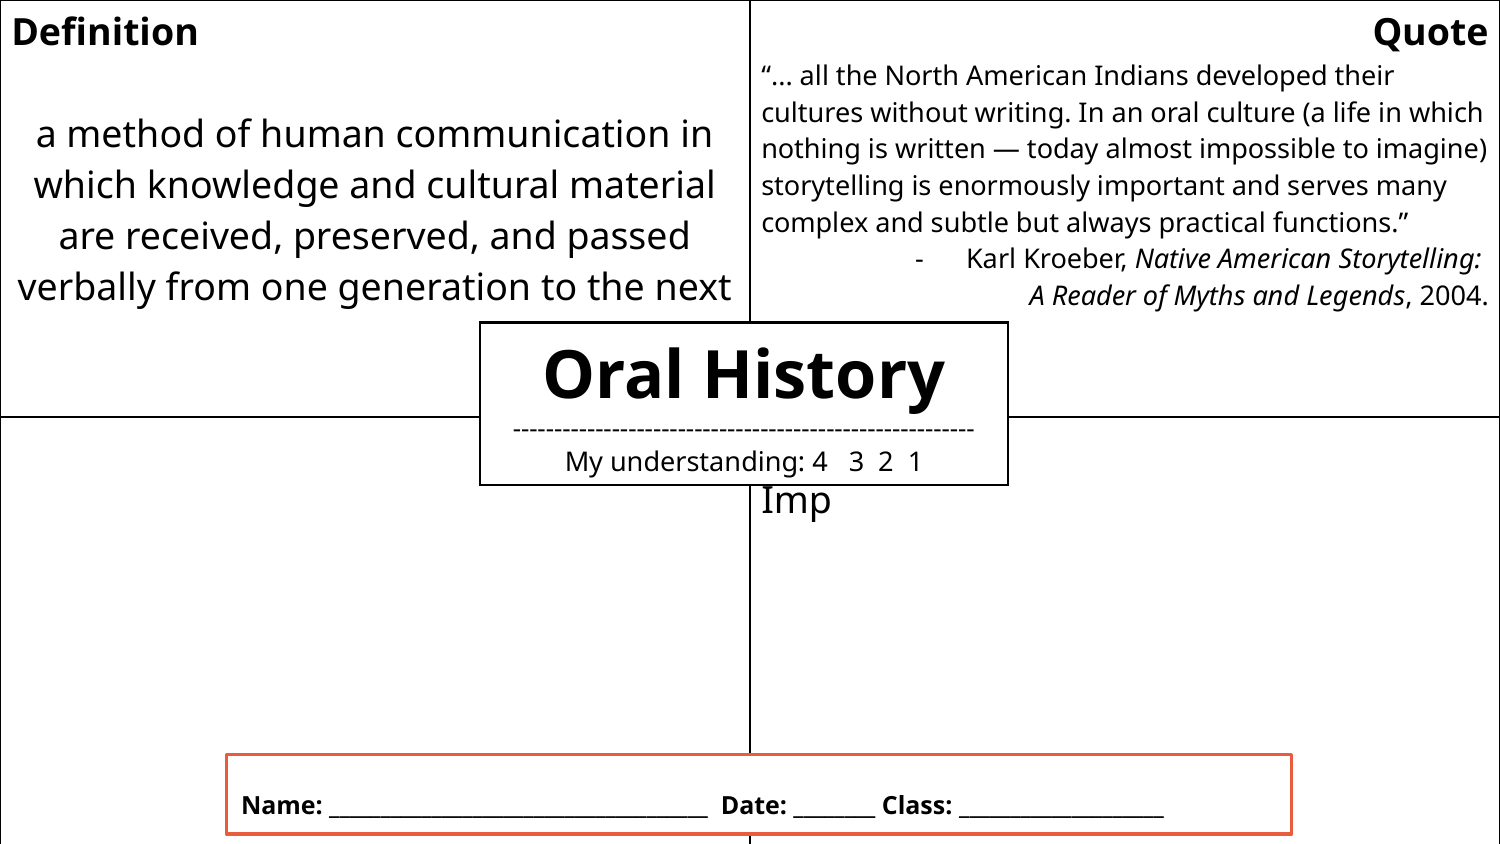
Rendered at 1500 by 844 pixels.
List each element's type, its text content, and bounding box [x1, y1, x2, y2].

text_box Oral History -------------------------------------------------------- My understanding: 4 3 2 1 [480, 322, 1008, 486]
table_cell Imp Question [751, 418, 1499, 844]
text_box Name: _____________________________________ Date: ________ Class: ____________________ [226, 754, 1292, 834]
table_header Quote “... all the North American Indians developed their cultures without writing. In an oral culture (a life in which nothing is written — today almost impossible to imagine) storytelling is enormously important and serves many complex and subtle but always practical functions.” Karl Kroeber, Native American Storytelling: A Reader of Myths and Legends, 2004. [751, 1, 1499, 416]
table_cell Illustration [1, 418, 749, 844]
table_header Definition a method of human communication in which knowledge and cultural material are received, preserved, and passed verbally from one generation to the next [1, 1, 749, 416]
